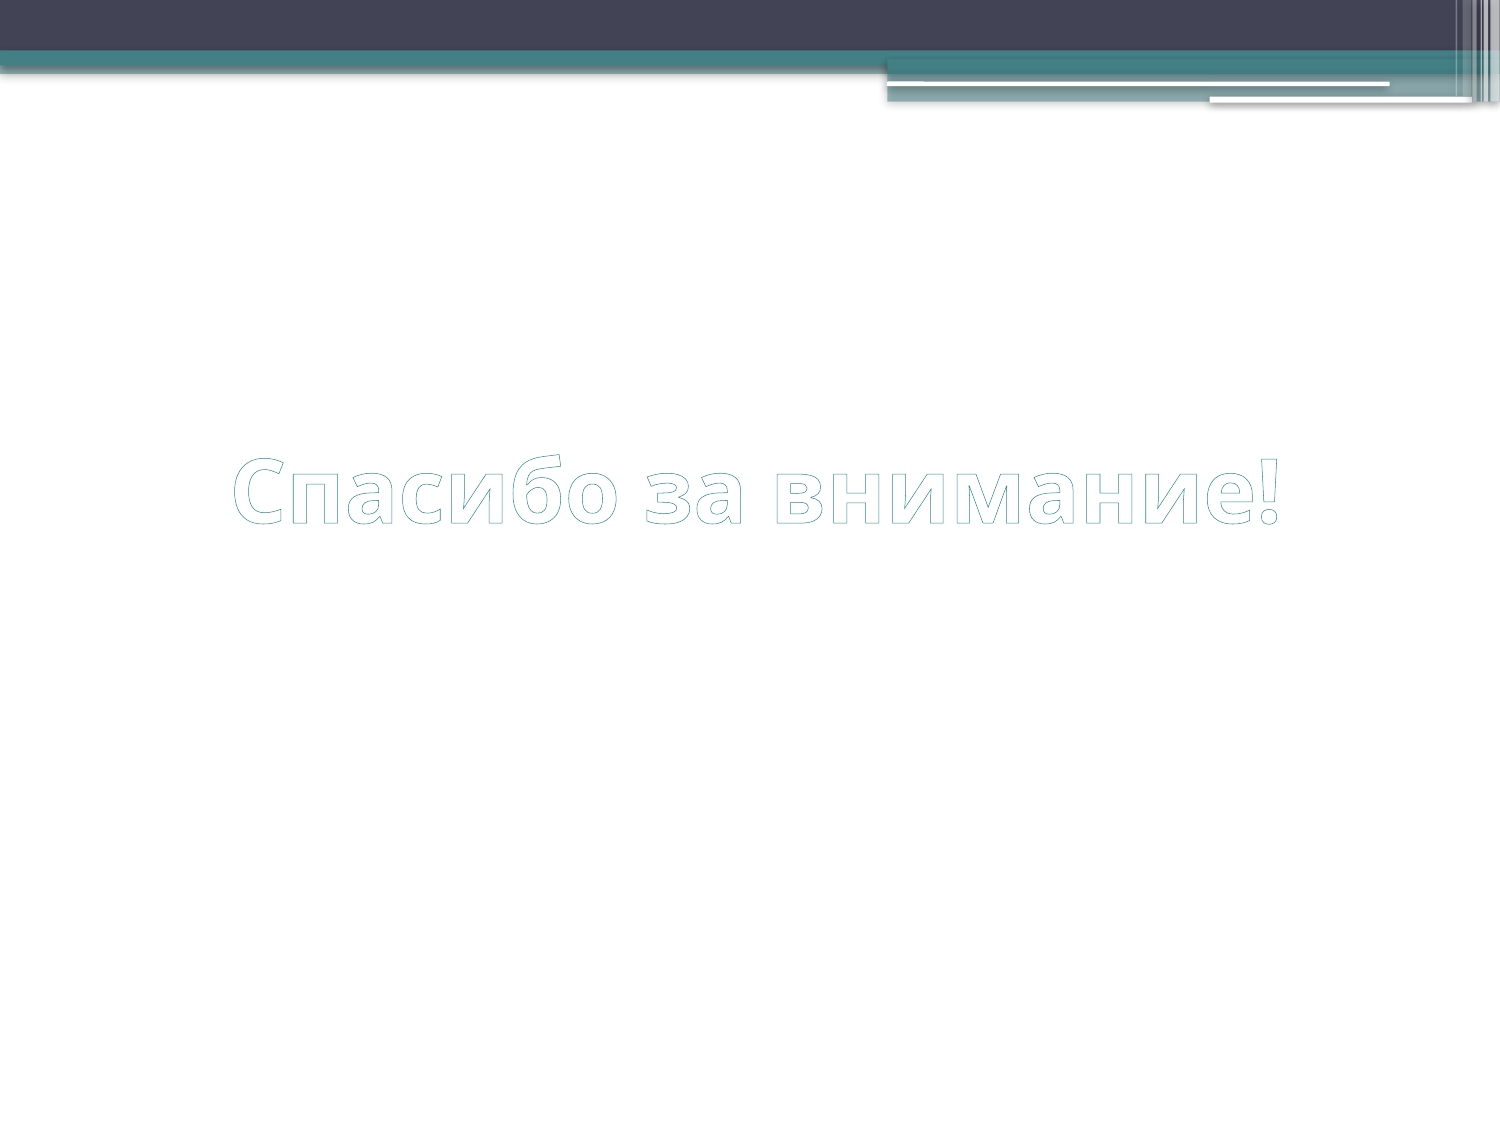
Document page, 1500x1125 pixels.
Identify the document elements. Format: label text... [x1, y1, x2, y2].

title Спасибо за внимание! [118, 324, 1394, 549]
